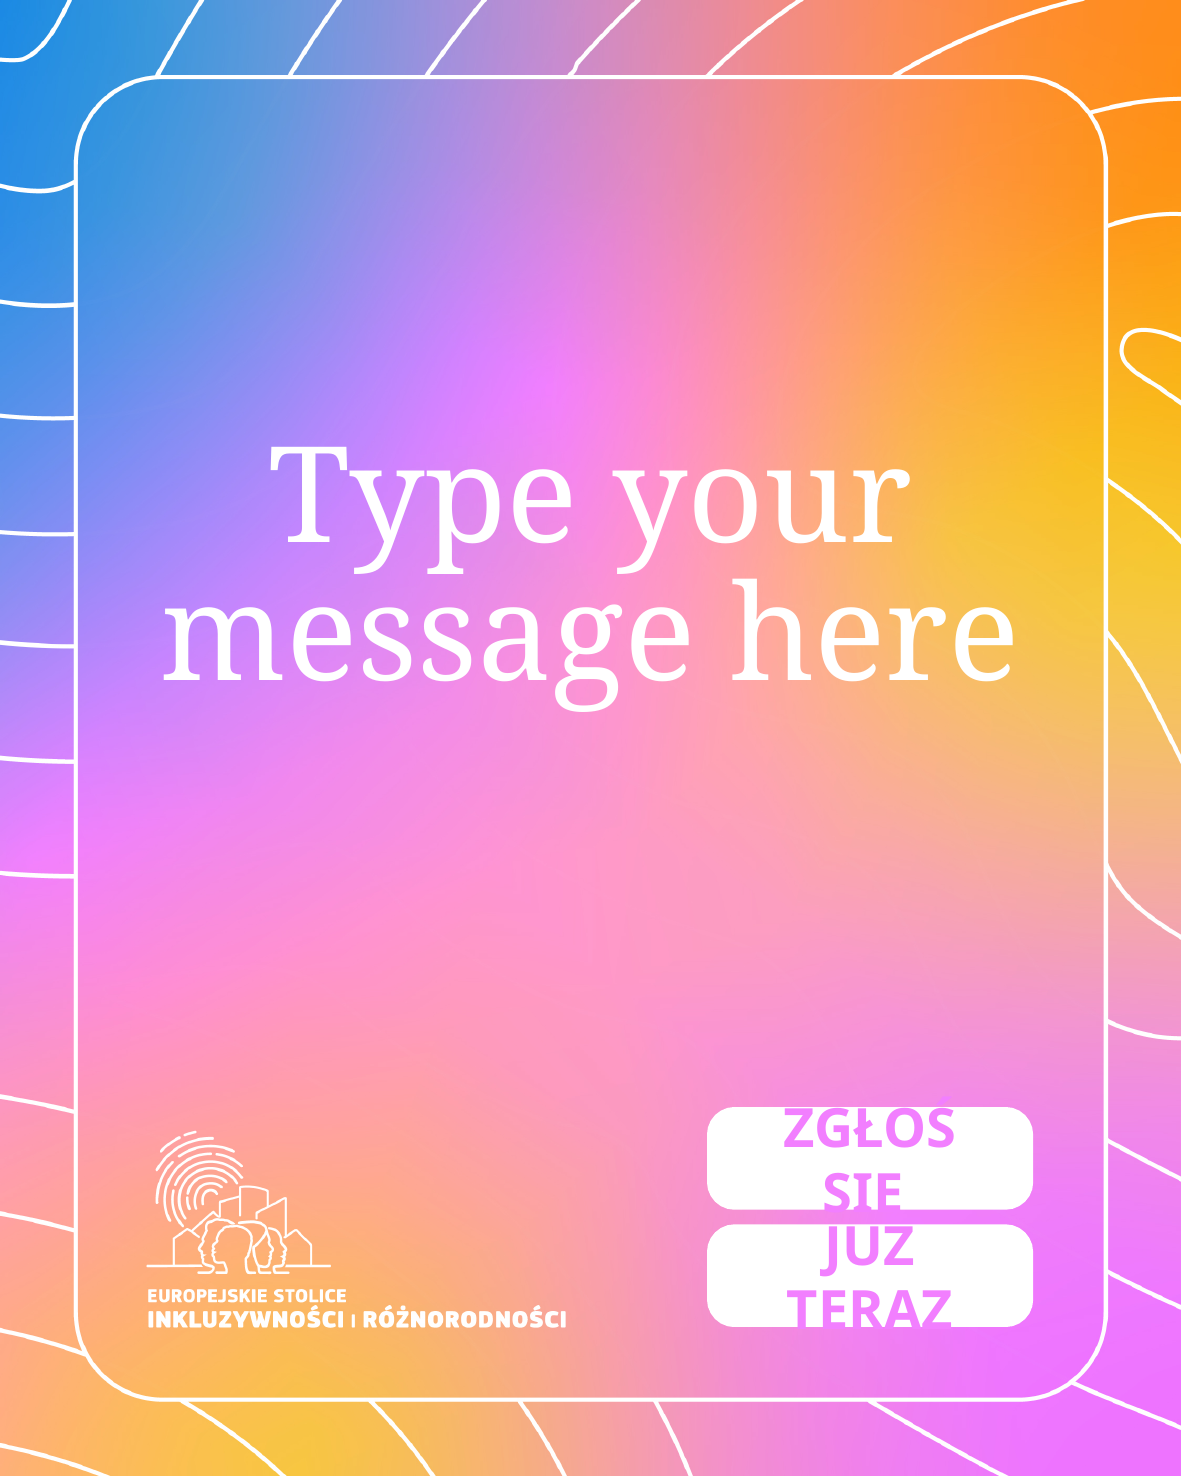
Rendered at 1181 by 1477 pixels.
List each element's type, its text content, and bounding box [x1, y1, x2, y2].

text_box ZGŁOŚ SIĘ [721, 1121, 1020, 1196]
text_box JUŻ TERAZ [721, 1238, 1020, 1313]
picture [0, 0, 1181, 1476]
title Type your message here [88, 161, 1093, 977]
